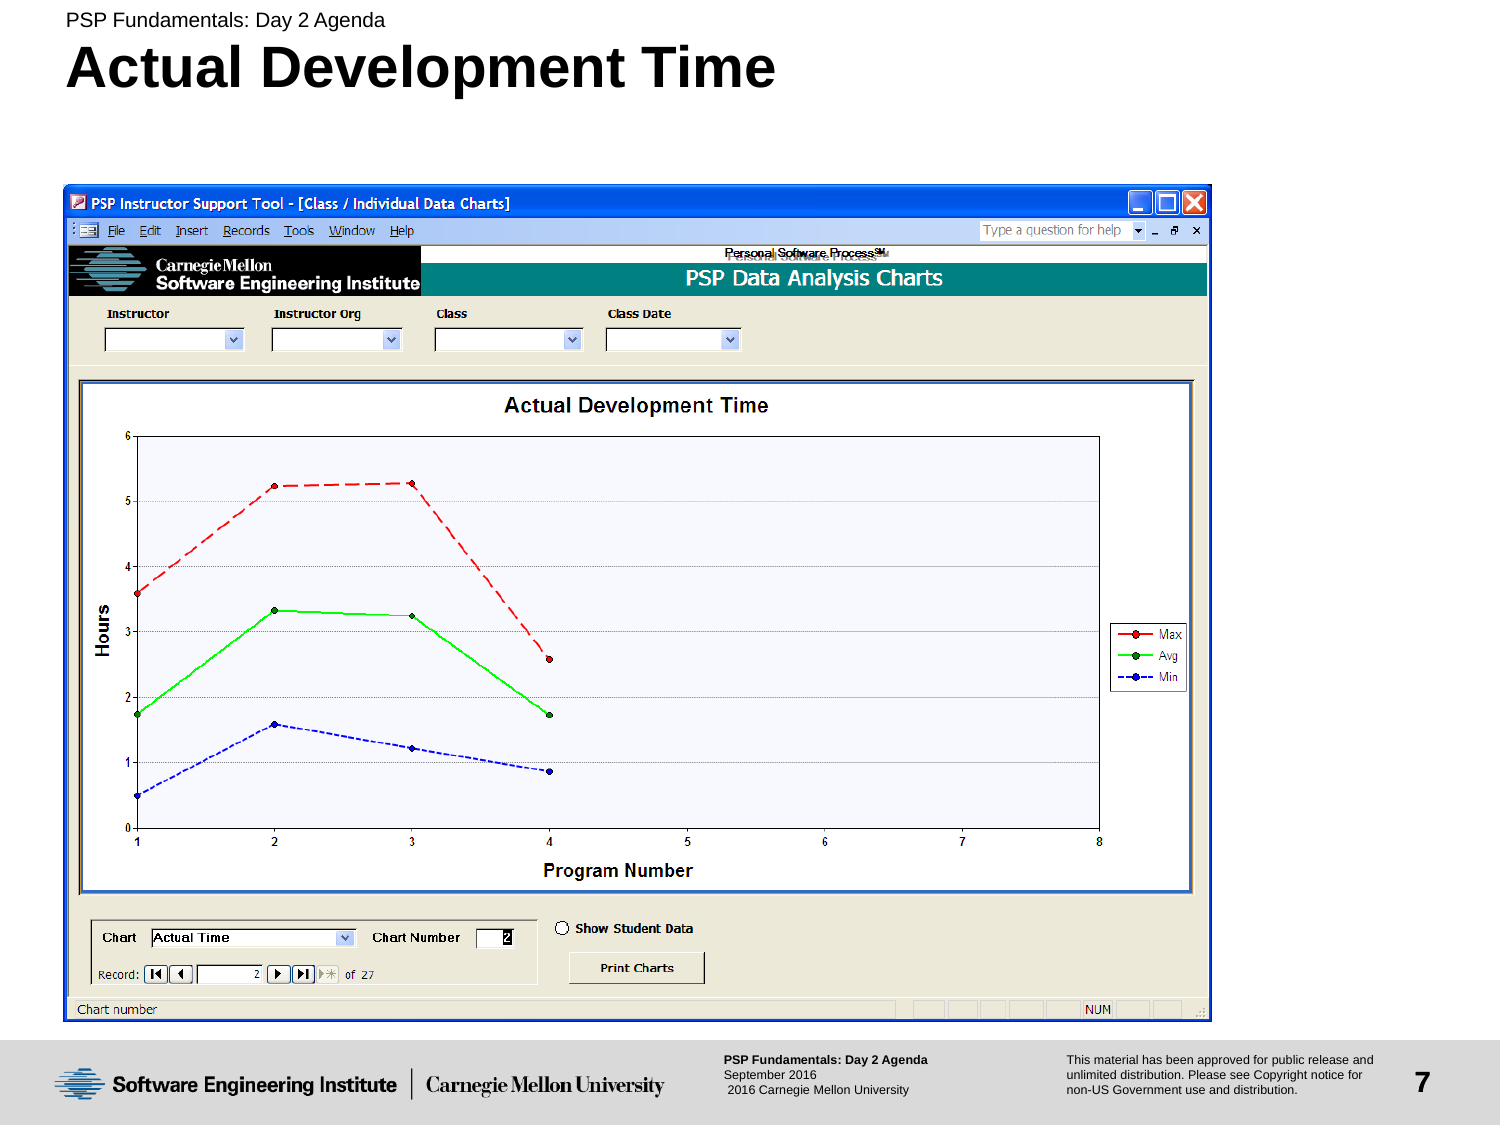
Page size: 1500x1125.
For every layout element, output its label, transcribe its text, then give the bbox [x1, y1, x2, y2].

picture [63, 184, 1212, 1022]
picture [46, 1061, 673, 1104]
title Actual Development Time [65, 37, 1430, 148]
